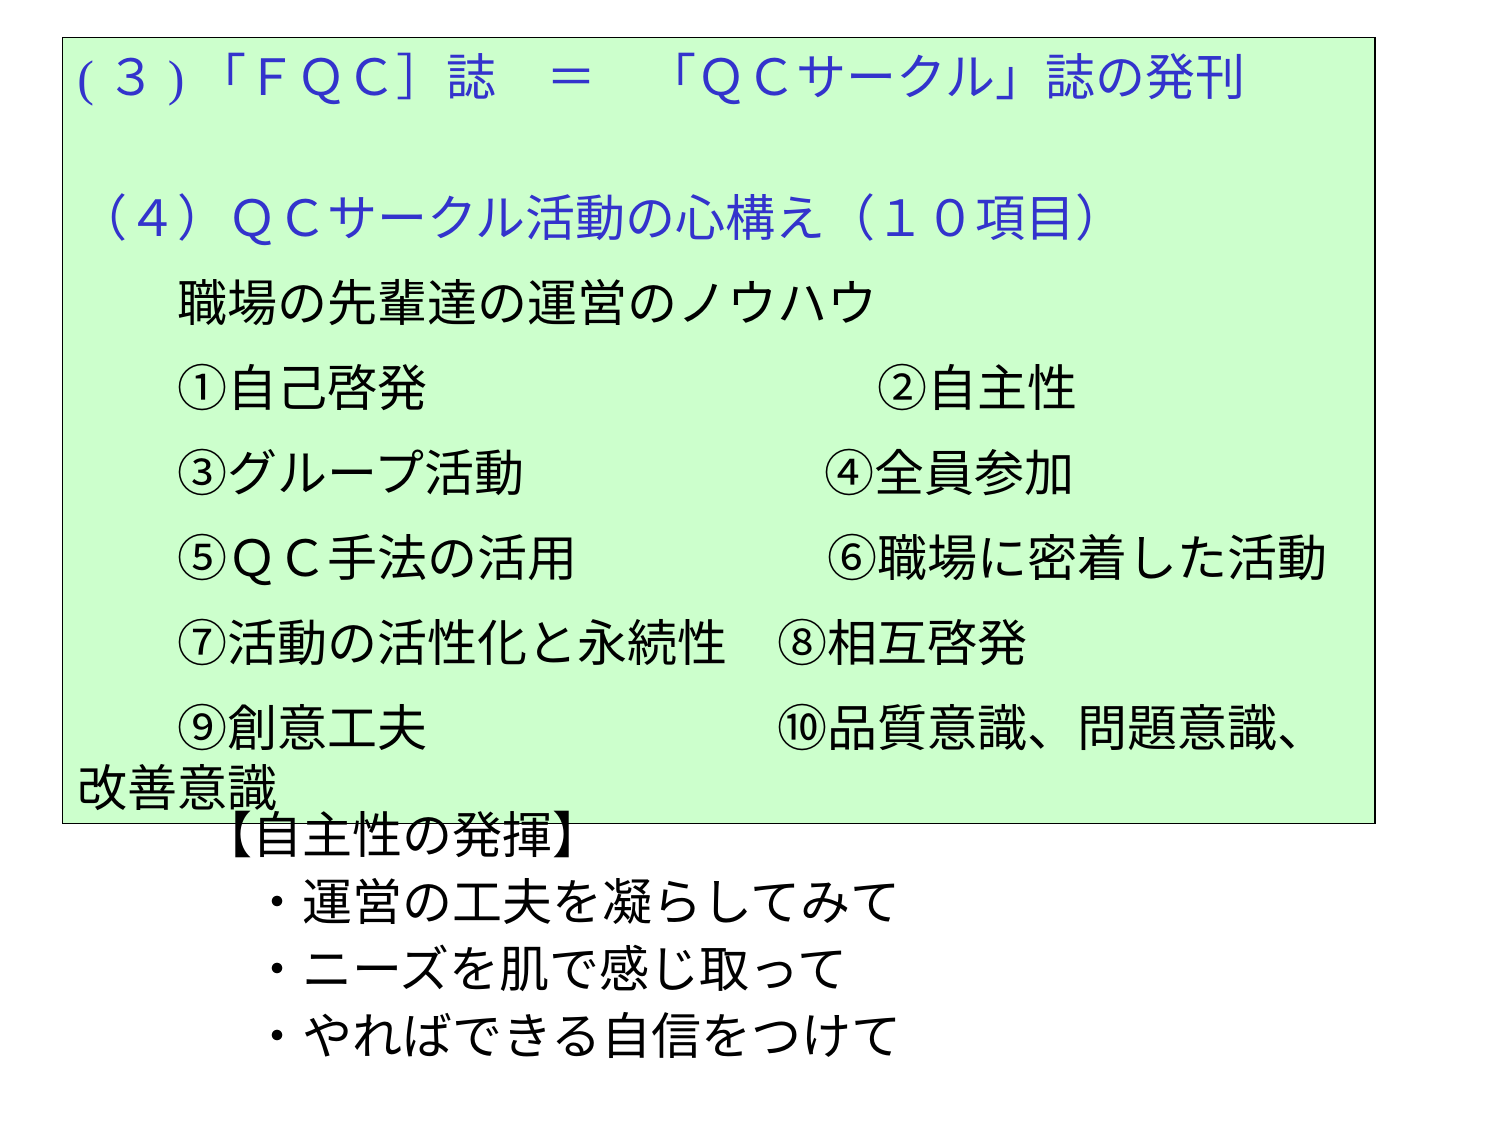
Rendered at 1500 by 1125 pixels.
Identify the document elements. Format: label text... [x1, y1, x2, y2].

text_box 【自主性の発揮】 ・運営の工夫を凝らしてみて ・ニーズを肌で感じ取って ・やればできる自信をつけて [187, 812, 1138, 1071]
text_box (３)「ＦＱＣ］誌 ＝ 「ＱＣサークル」誌の発刊 （４）ＱＣサークル活動の心構え（１０項目） 職場の先輩達の運営のノウハウ ①自己啓発 ②自主性 ③グループ活動 ④全員参加 ⑤ＱＣ手法の活用 ⑥職場に密着した活動 ⑦活動の活性化と永続性 ⑧相互啓発 ⑨創意工夫 ⑩品質意識、問題意識、改善意識 [62, 37, 1375, 824]
